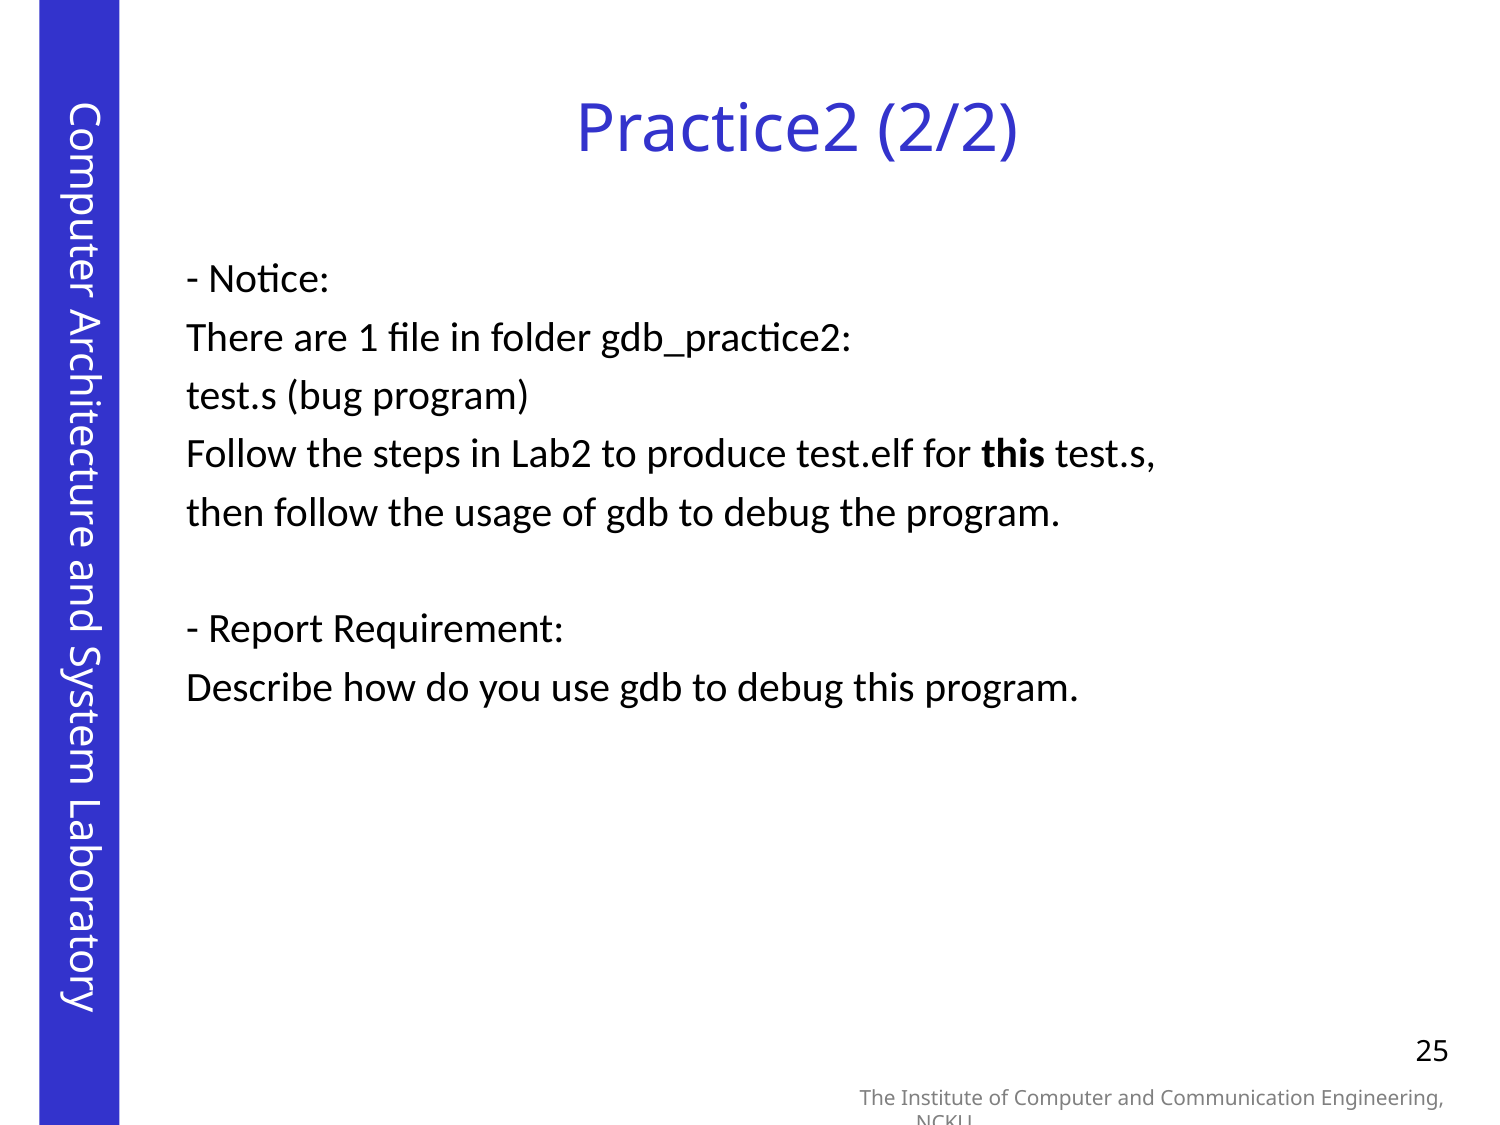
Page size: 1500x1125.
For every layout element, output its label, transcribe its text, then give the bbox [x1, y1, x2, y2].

list - Notice: There are 1 file in folder gdb_practice2: test.s (bug program) Follow the steps in Lab2 to produce test.elf for this test.s, then follow the usage of gdb to debug the program. - Report Requirement: Describe how do you use gdb to debug this program. [170, 243, 1500, 1001]
title Practice2 (2/2) [135, 30, 1460, 219]
slide_number 25 [1151, 1024, 1465, 1101]
